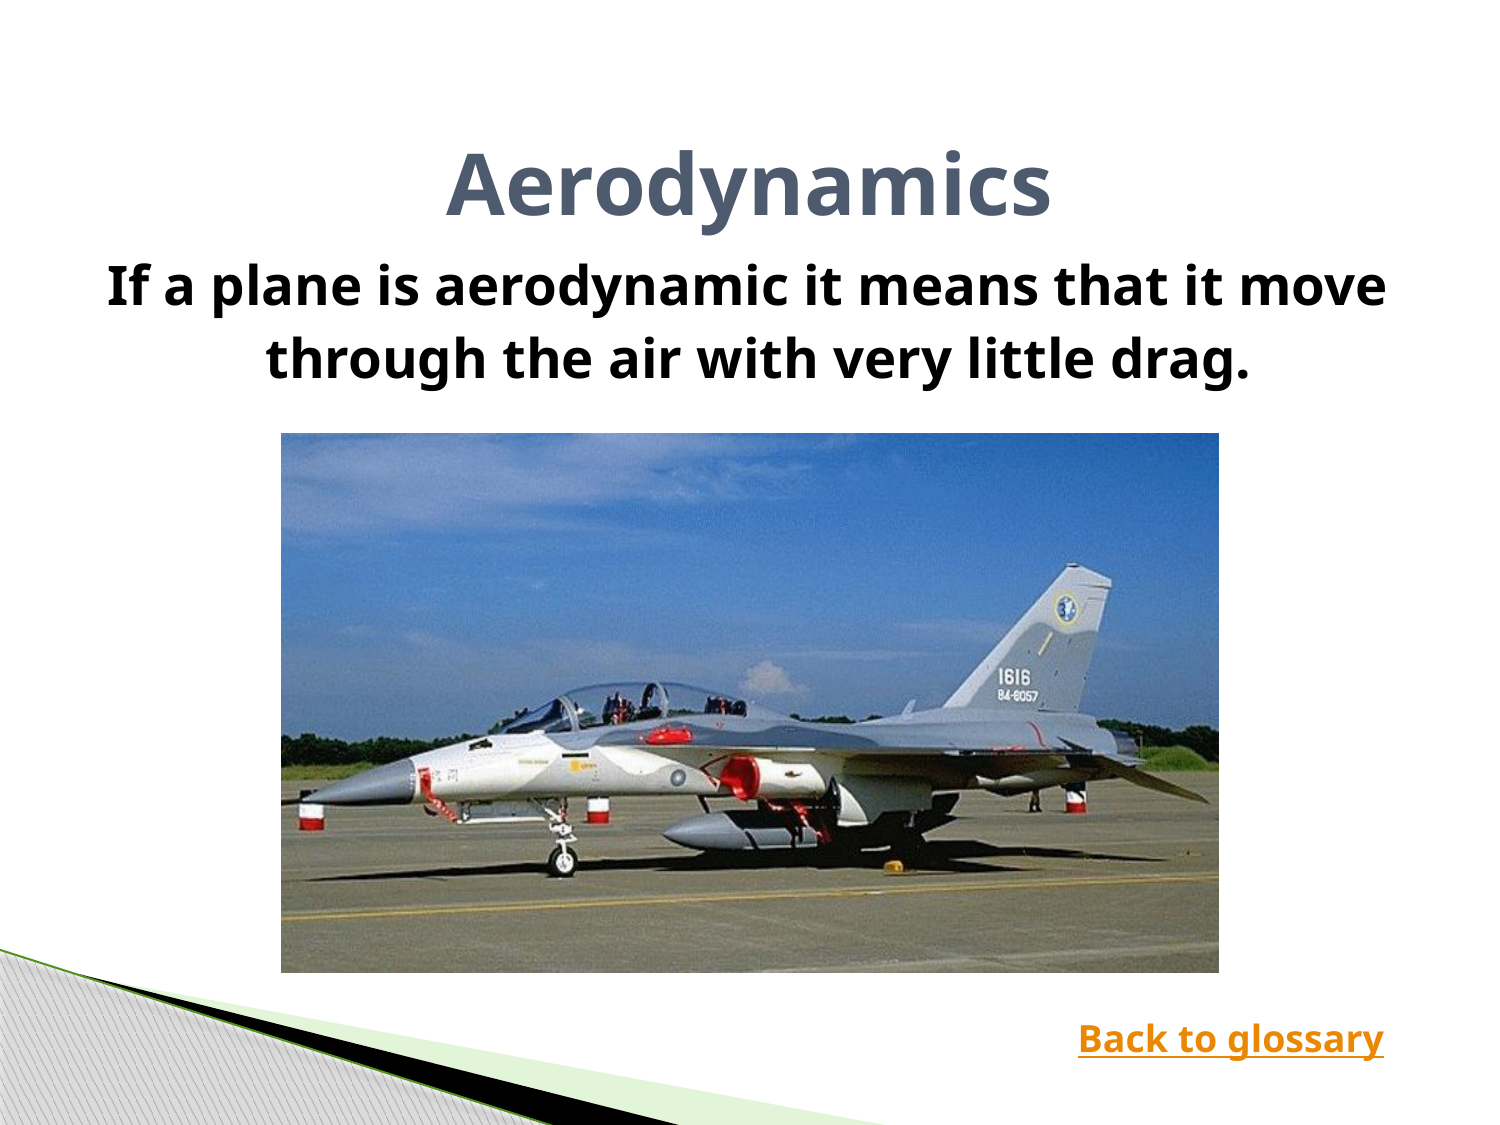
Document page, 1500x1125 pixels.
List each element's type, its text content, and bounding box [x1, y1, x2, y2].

picture [280, 433, 1219, 973]
list If a plane is aerodynamic it means that it move through the air with very little drag. [75, 247, 1425, 399]
title Aerodynamics [75, 115, 1425, 247]
text_box Back to glossary [1062, 1007, 1399, 1074]
